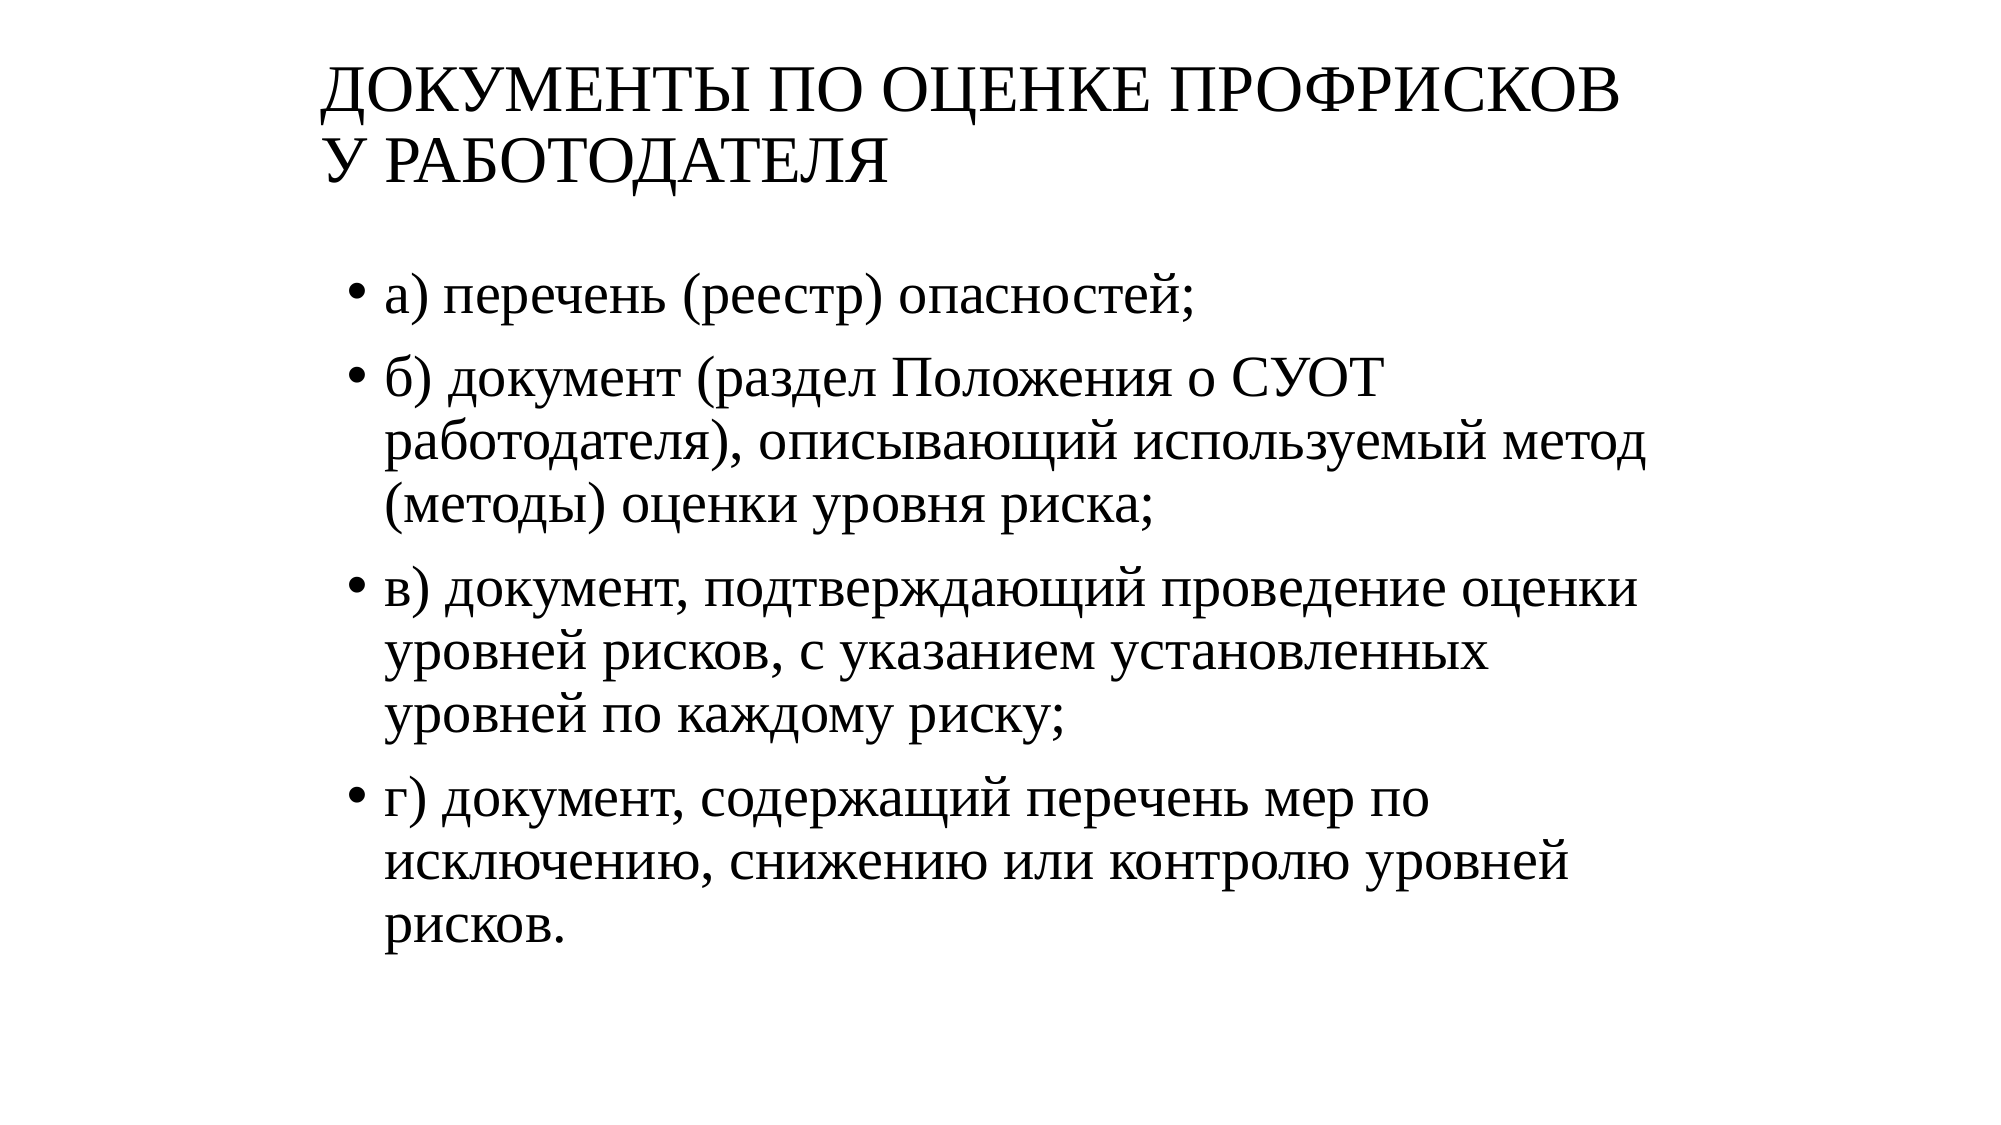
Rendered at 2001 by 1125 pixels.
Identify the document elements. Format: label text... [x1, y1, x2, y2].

list а) перечень (реестр) опасностей; б) документ (раздел Положения о СУОТ работодателя), описывающий используемый метод (методы) оценки уровня риска; в) документ, подтверждающий проведение оценки уровней рисков, с указанием установленных уровней по каждому риску; г) документ, содержащий перечень мер по исключению, снижению или контролю уровней рисков. [331, 255, 1674, 942]
title Документы по оценке профрисков у работодателя [305, 78, 1700, 173]
